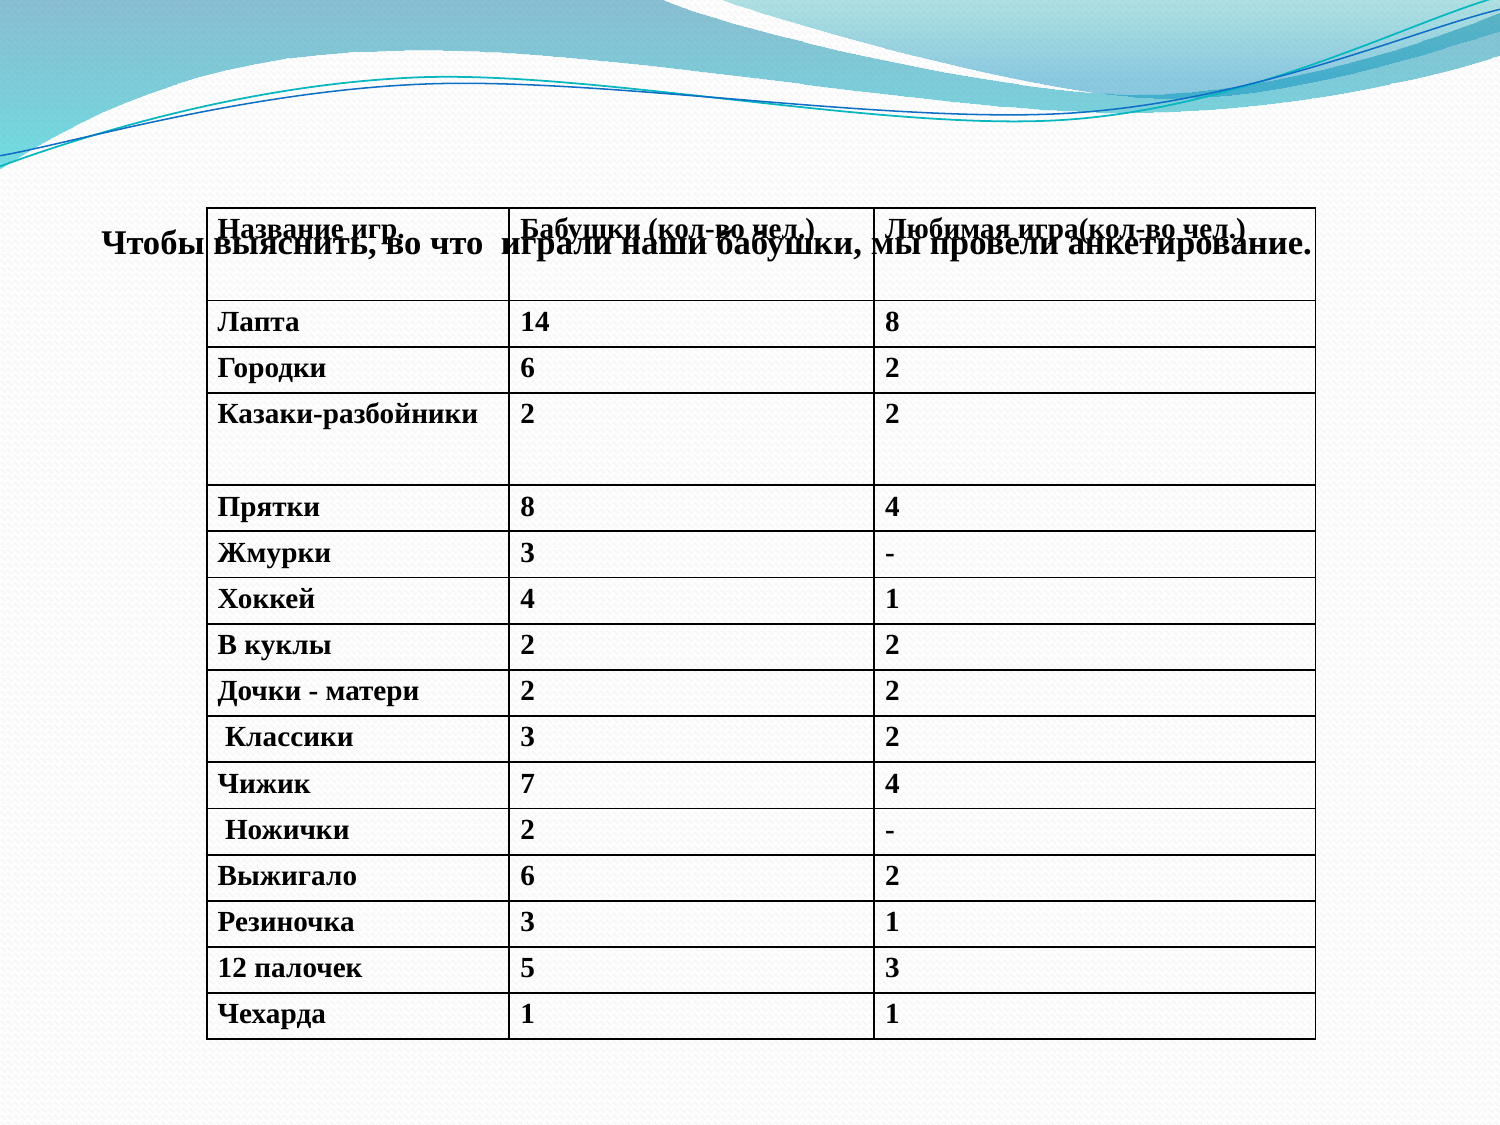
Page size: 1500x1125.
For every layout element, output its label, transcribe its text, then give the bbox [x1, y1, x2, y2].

table_cell 2 [875, 348, 1315, 392]
table_header Любимая игра(кол-во чел.) [875, 209, 1315, 300]
table_cell Лапта [208, 301, 508, 346]
table_cell 6 [510, 856, 873, 900]
table_cell Хоккей [208, 578, 508, 623]
table_cell 6 [510, 348, 873, 392]
table_cell 2 [875, 717, 1315, 761]
table_cell 5 [510, 948, 873, 992]
table_cell 2 [875, 856, 1315, 900]
table_cell 1 [875, 994, 1315, 1038]
table_cell 14 [510, 301, 873, 346]
table_cell 3 [510, 902, 873, 946]
table_cell 4 [875, 486, 1315, 530]
table_cell 2 [510, 809, 873, 854]
table_cell 12 палочек [208, 948, 508, 992]
table_cell В куклы [208, 625, 508, 669]
table_cell 2 [875, 394, 1315, 484]
table_cell Дочки - матери [208, 671, 508, 715]
table_cell 2 [510, 394, 873, 484]
table_cell 4 [510, 578, 873, 623]
title Чтобы выяснить, во что играли наши бабушки, мы провели анкетирование. [75, 115, 1425, 303]
table_cell 3 [510, 717, 873, 761]
table_cell - [875, 809, 1315, 854]
table_cell Резиночка [208, 902, 508, 946]
table_cell 3 [875, 948, 1315, 992]
table_cell Жмурки [208, 532, 508, 577]
table_cell 2 [510, 671, 873, 715]
table_cell 2 [510, 625, 873, 669]
table_header Название игр. [208, 209, 508, 300]
table_header Бабушки (кол-во чел.) [510, 209, 873, 300]
table_cell 1 [510, 994, 873, 1038]
table_cell 3 [510, 532, 873, 577]
table_cell 8 [875, 301, 1315, 346]
table_cell 8 [510, 486, 873, 530]
table_cell 4 [875, 763, 1315, 808]
table_cell Классики [208, 717, 508, 761]
table_cell Выжигало [208, 856, 508, 900]
table_cell 7 [510, 763, 873, 808]
table_cell Ножички [208, 809, 508, 854]
table_cell Казаки-разбойники [208, 394, 508, 484]
table_cell 1 [875, 902, 1315, 946]
table_cell 2 [875, 625, 1315, 669]
table_cell 2 [875, 671, 1315, 715]
table_cell Чижик [208, 763, 508, 808]
table_cell Городки [208, 348, 508, 392]
table_cell Чехарда [208, 994, 508, 1038]
table_cell Прятки [208, 486, 508, 530]
table_cell - [875, 532, 1315, 577]
table_cell 1 [875, 578, 1315, 623]
